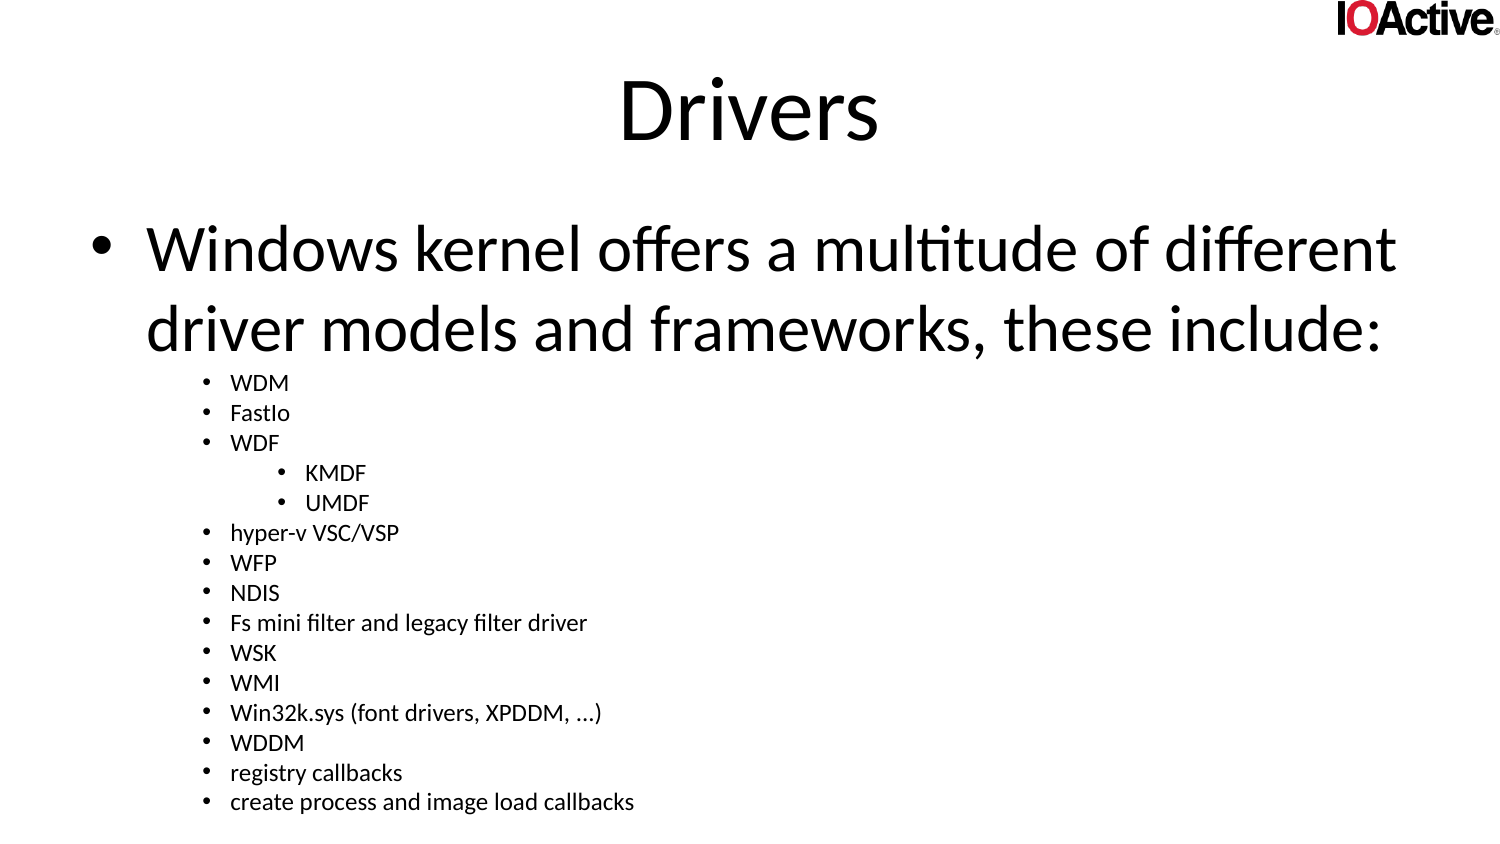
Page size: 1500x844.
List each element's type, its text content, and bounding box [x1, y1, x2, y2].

picture [1337, 0, 1500, 36]
title Drivers [75, 33, 1425, 175]
text_box WDM FastIo WDF KMDF UMDF hyper-v VSC/VSP WFP NDIS Fs mini filter and legacy filter driver WSK WMI Win32k.sys (font drivers, XPDDM, ...) WDDM registry callbacks create process and image load callbacks [187, 359, 1388, 824]
list Windows kernel offers a multitude of different driver models and frameworks, these include: [75, 196, 1425, 754]
